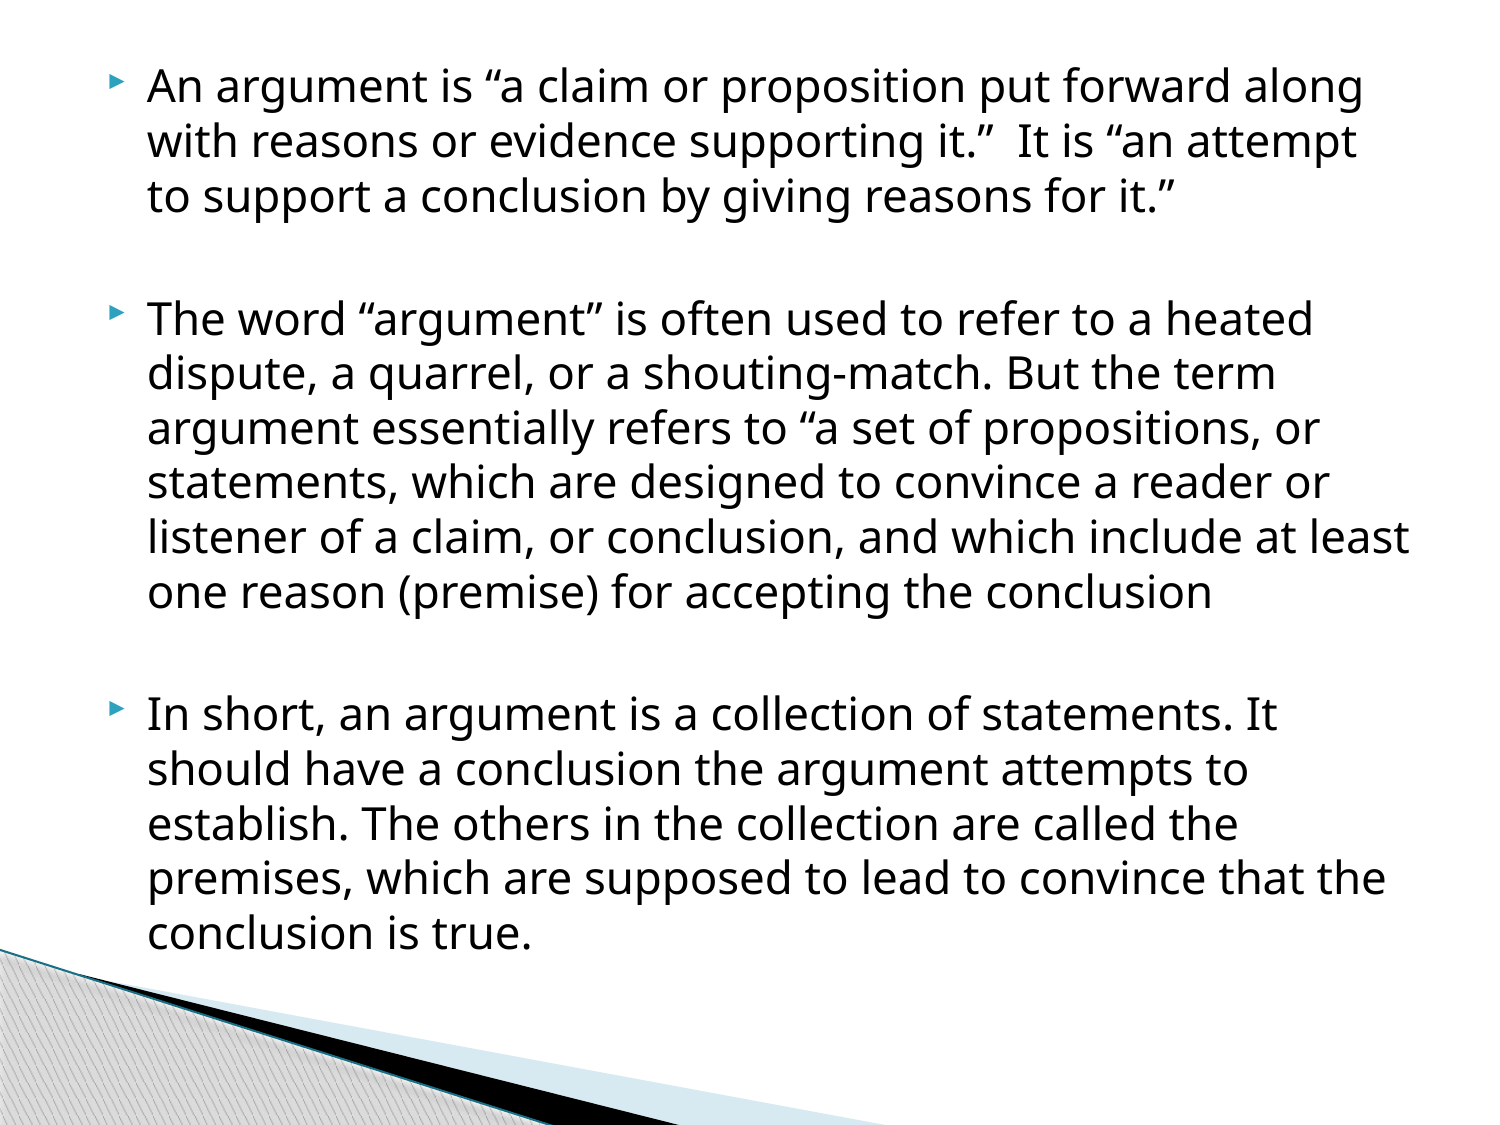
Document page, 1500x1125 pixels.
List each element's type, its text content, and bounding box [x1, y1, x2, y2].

list An argument is “a claim or proposition put forward along with reasons or evidence supporting it.” It is “an attempt to support a conclusion by giving reasons for it.” The word “argument” is often used to refer to a heated dispute, a quarrel, or a shouting-match. But the term argument essentially refers to “a set of propositions, or statements, which are designed to convince a reader or listener of a claim, or conclusion, and which include at least one reason (premise) for accepting the conclusion In short, an argument is a collection of statements. It should have a conclusion the argument attempts to establish. The others in the collection are called the premises, which are supposed to lead to convince that the conclusion is true. [75, 50, 1425, 986]
